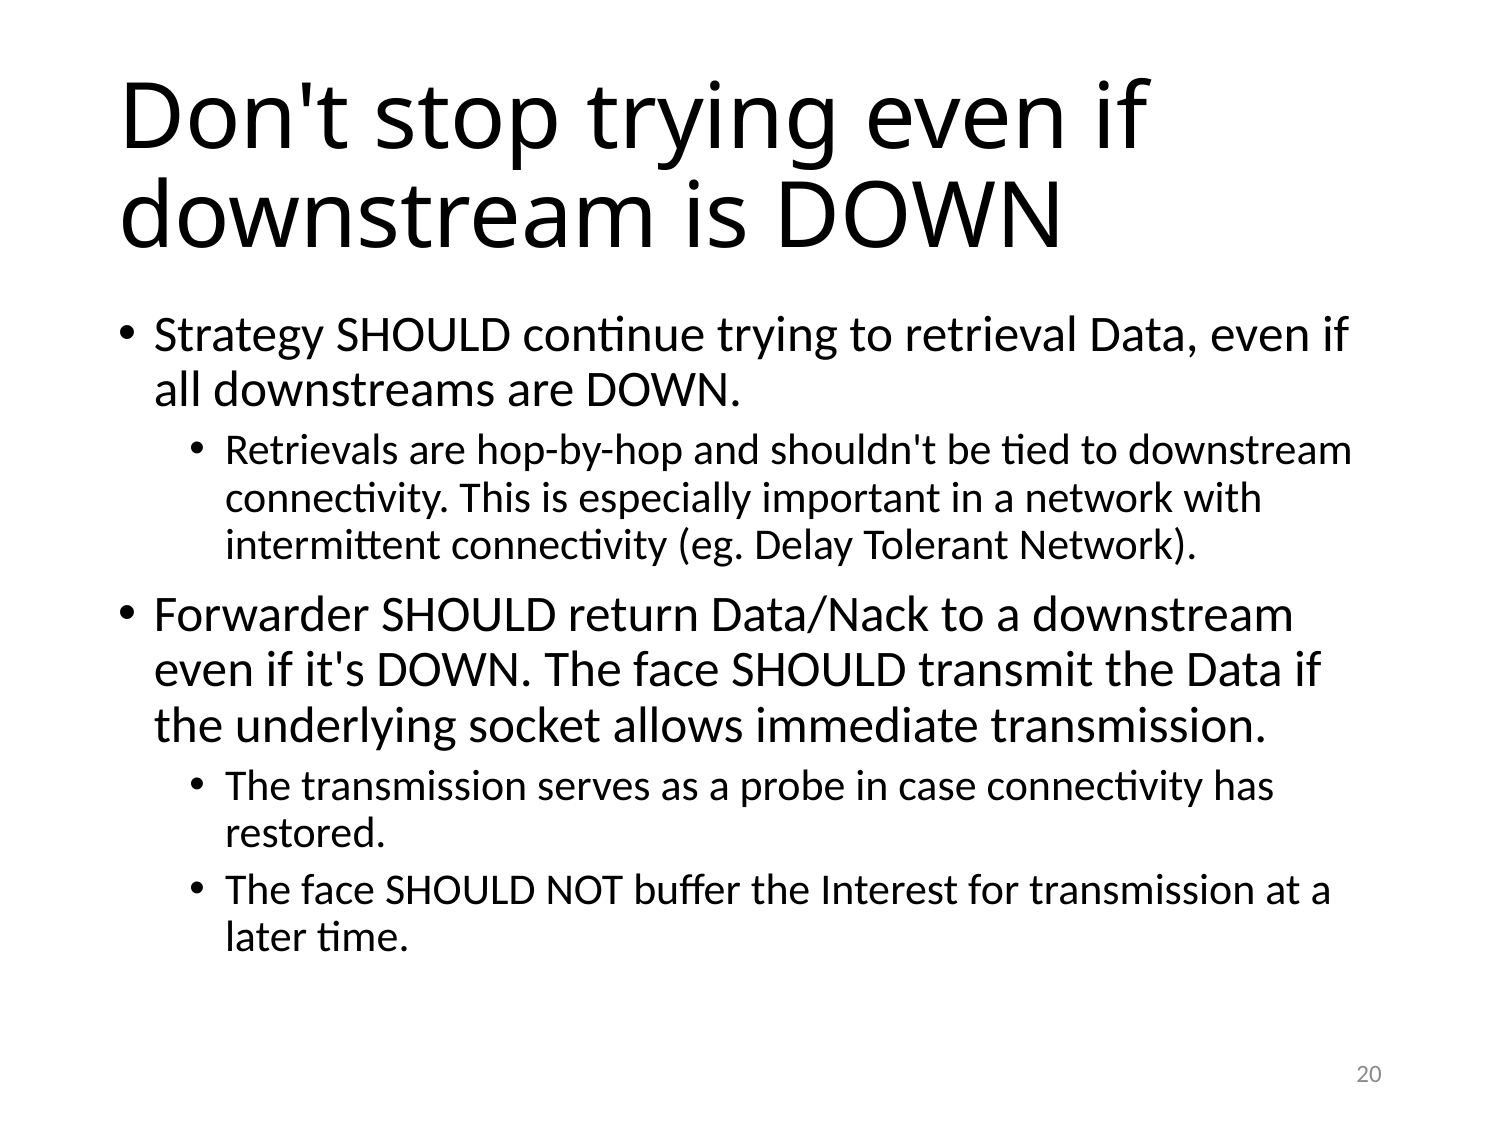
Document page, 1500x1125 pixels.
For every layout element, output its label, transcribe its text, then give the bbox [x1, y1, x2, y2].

slide_number 20 [1059, 1042, 1397, 1103]
title Don't stop trying even if downstream is DOWN [103, 59, 1397, 278]
list Strategy SHOULD continue trying to retrieval Data, even if all downstreams are DOWN. Retrievals are hop-by-hop and shouldn't be tied to downstream connectivity. This is especially important in a network with intermittent connectivity (eg. Delay Tolerant Network). Forwarder SHOULD return Data/Nack to a downstream even if it's DOWN. The face SHOULD transmit the Data if the underlying socket allows immediate transmission. The transmission serves as a probe in case connectivity has restored. The face SHOULD NOT buffer the Interest for transmission at a later time. [103, 299, 1397, 1014]
